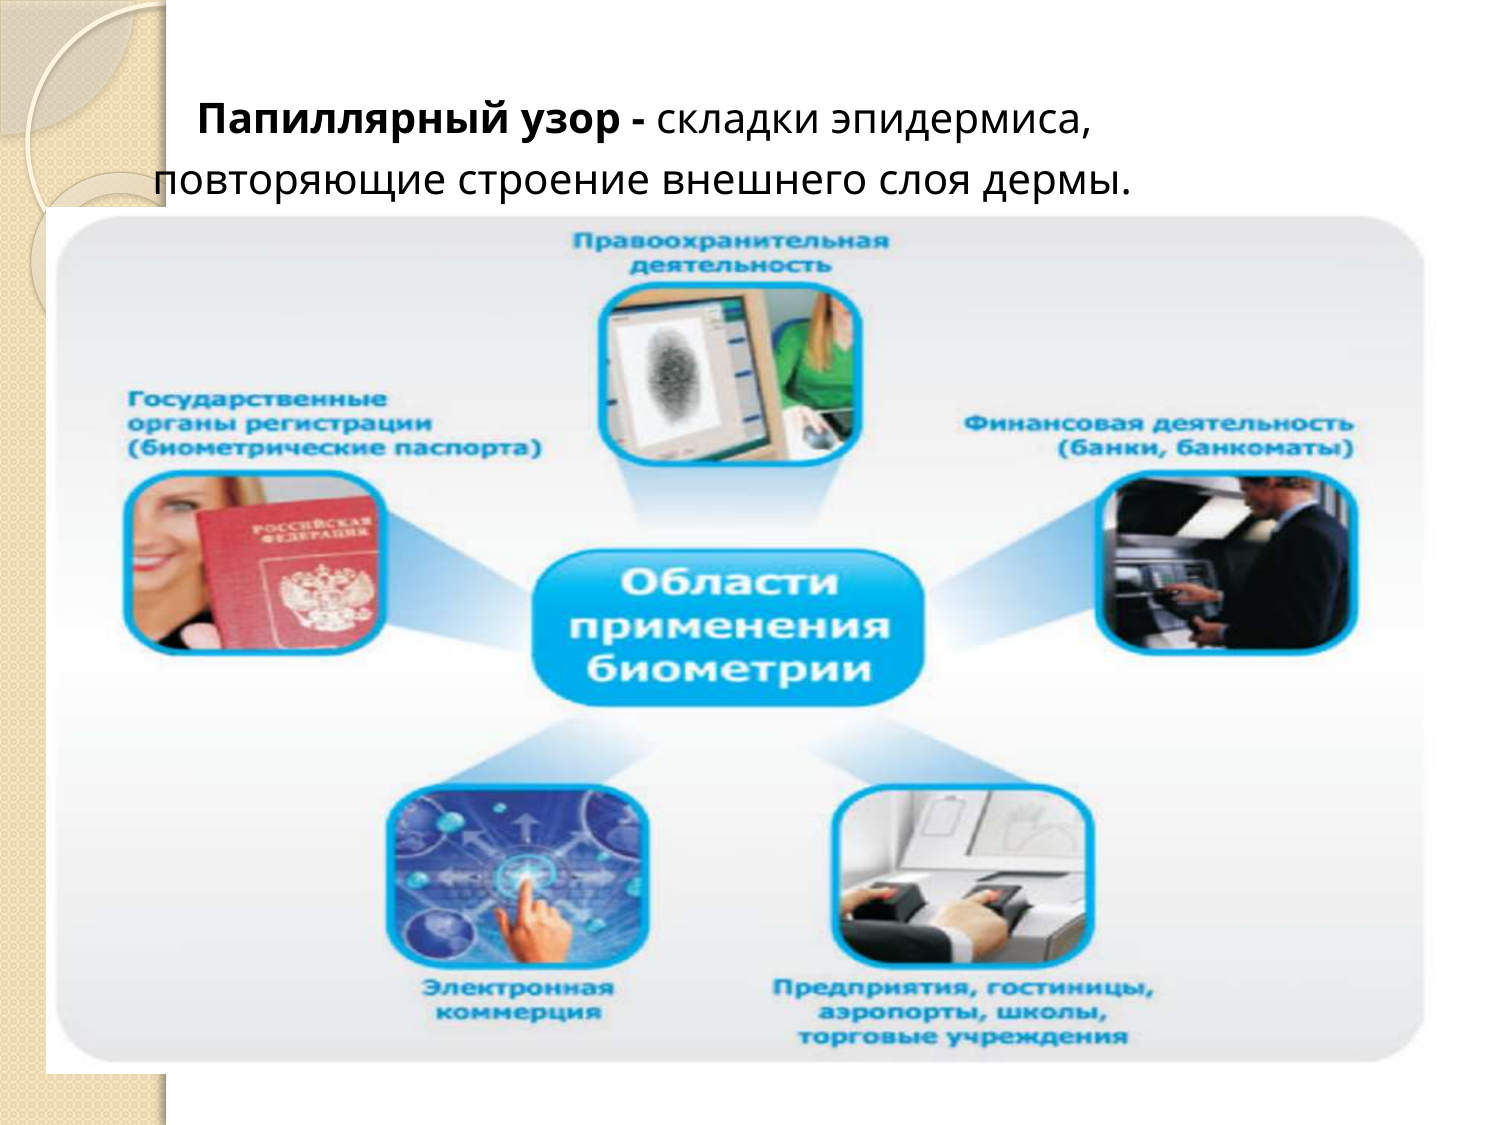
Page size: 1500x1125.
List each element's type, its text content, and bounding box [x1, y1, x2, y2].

picture [46, 207, 1442, 1074]
list Папиллярный узор - складки эпидермиса, повторяющие строение внешнего слоя дермы. [70, 23, 1413, 204]
